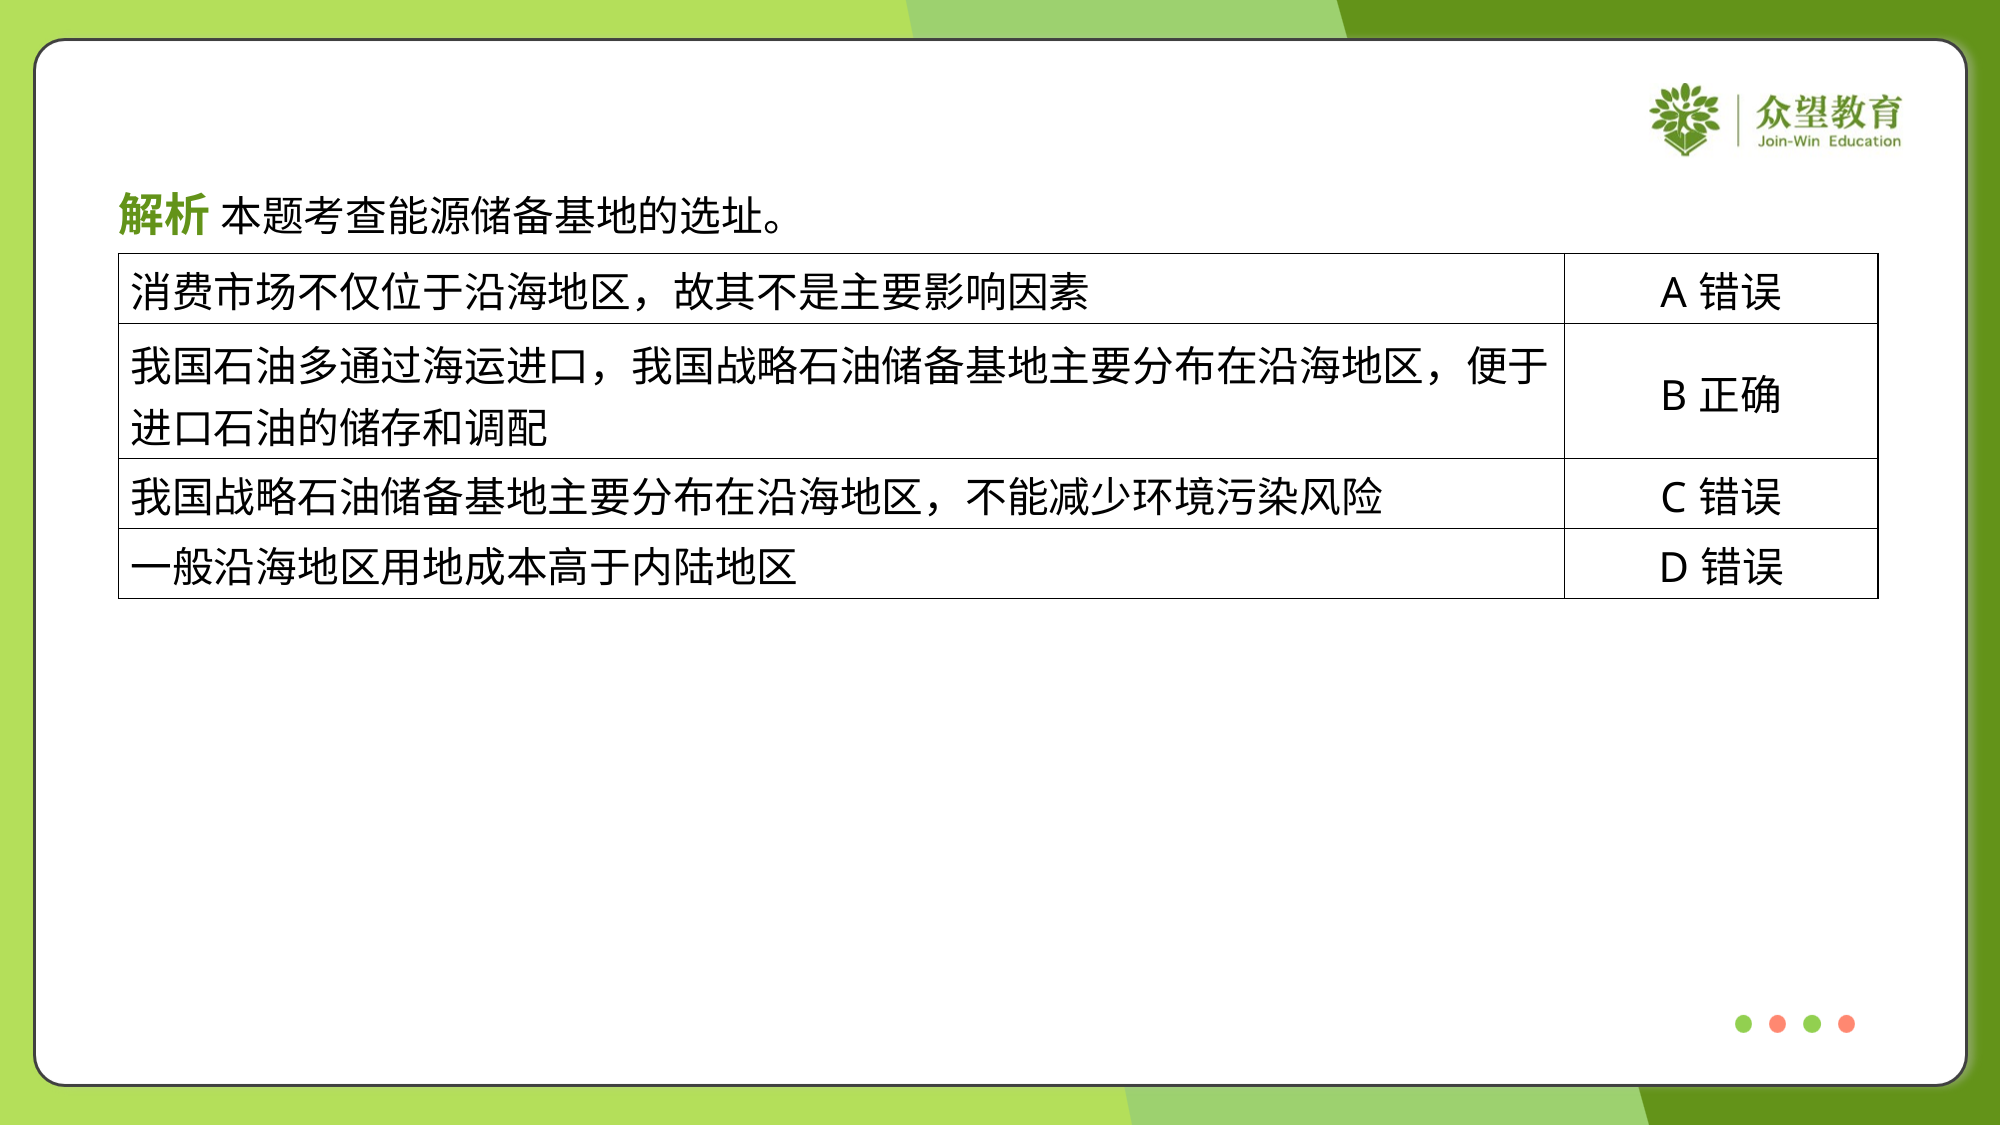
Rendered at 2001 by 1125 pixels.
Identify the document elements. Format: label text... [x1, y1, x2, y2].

table_cell 我国石油多通过海运进口，我国战略石油储备基地主要分布在沿海地区，便于 进口石油的储存和调配 [119, 324, 1564, 458]
table_cell 我国战略石油储备基地主要分布在沿海地区，不能减少环境污染风险 [119, 459, 1564, 528]
table_cell B正确 [1565, 324, 1877, 458]
table_header 消费市场不仅位于沿海地区，故其不是主要影响因素 [119, 254, 1564, 323]
table_cell 一般沿海地区用地成本高于内陆地区 [119, 529, 1564, 598]
table_cell C错误 [1565, 459, 1877, 528]
table_header A错误 [1565, 254, 1877, 323]
picture [0, 0, 2000, 1125]
table_cell D错误 [1565, 529, 1877, 598]
text_box 解析 本题考查能源储备基地的选址。 [118, 159, 1883, 231]
